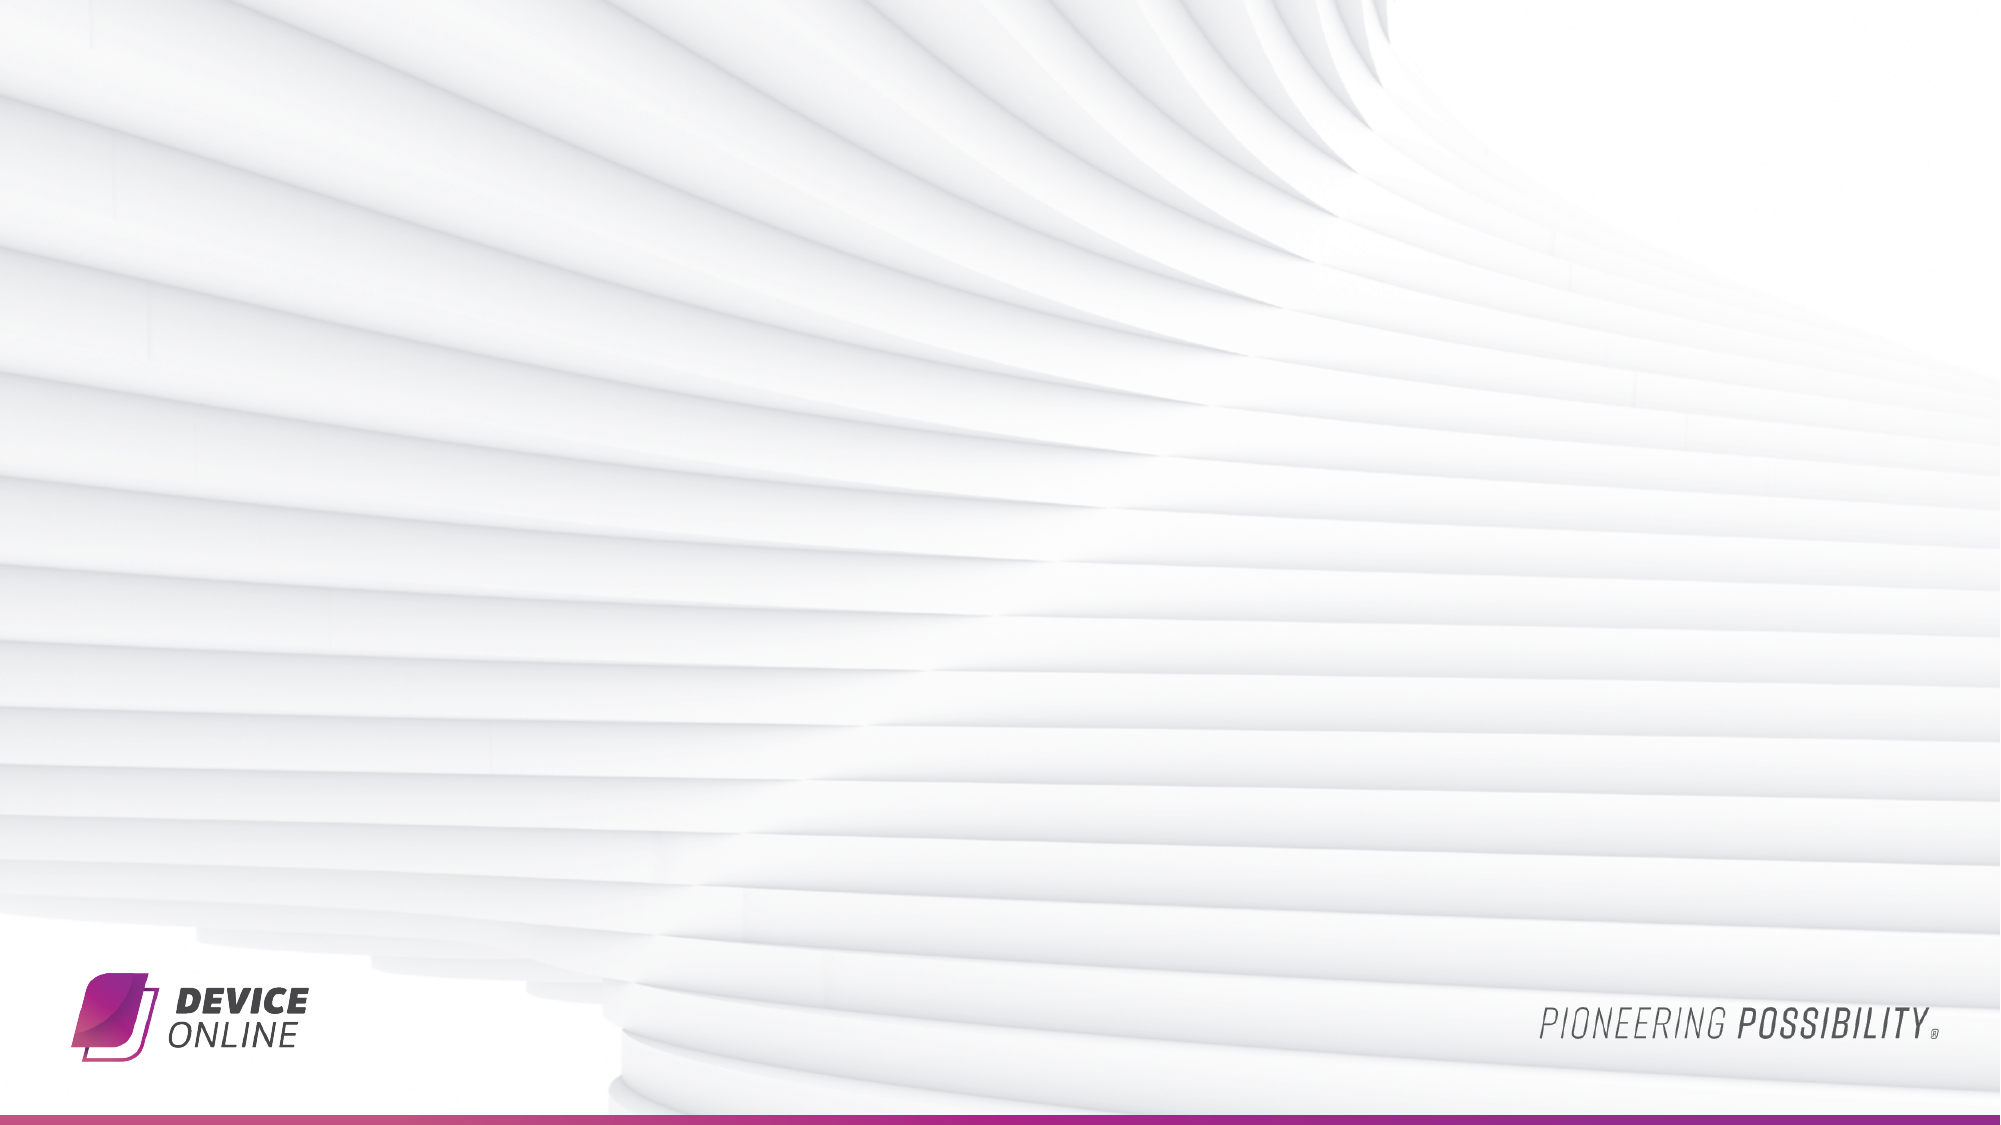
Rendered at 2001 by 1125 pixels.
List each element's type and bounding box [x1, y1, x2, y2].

picture [0, 973, 2000, 1125]
